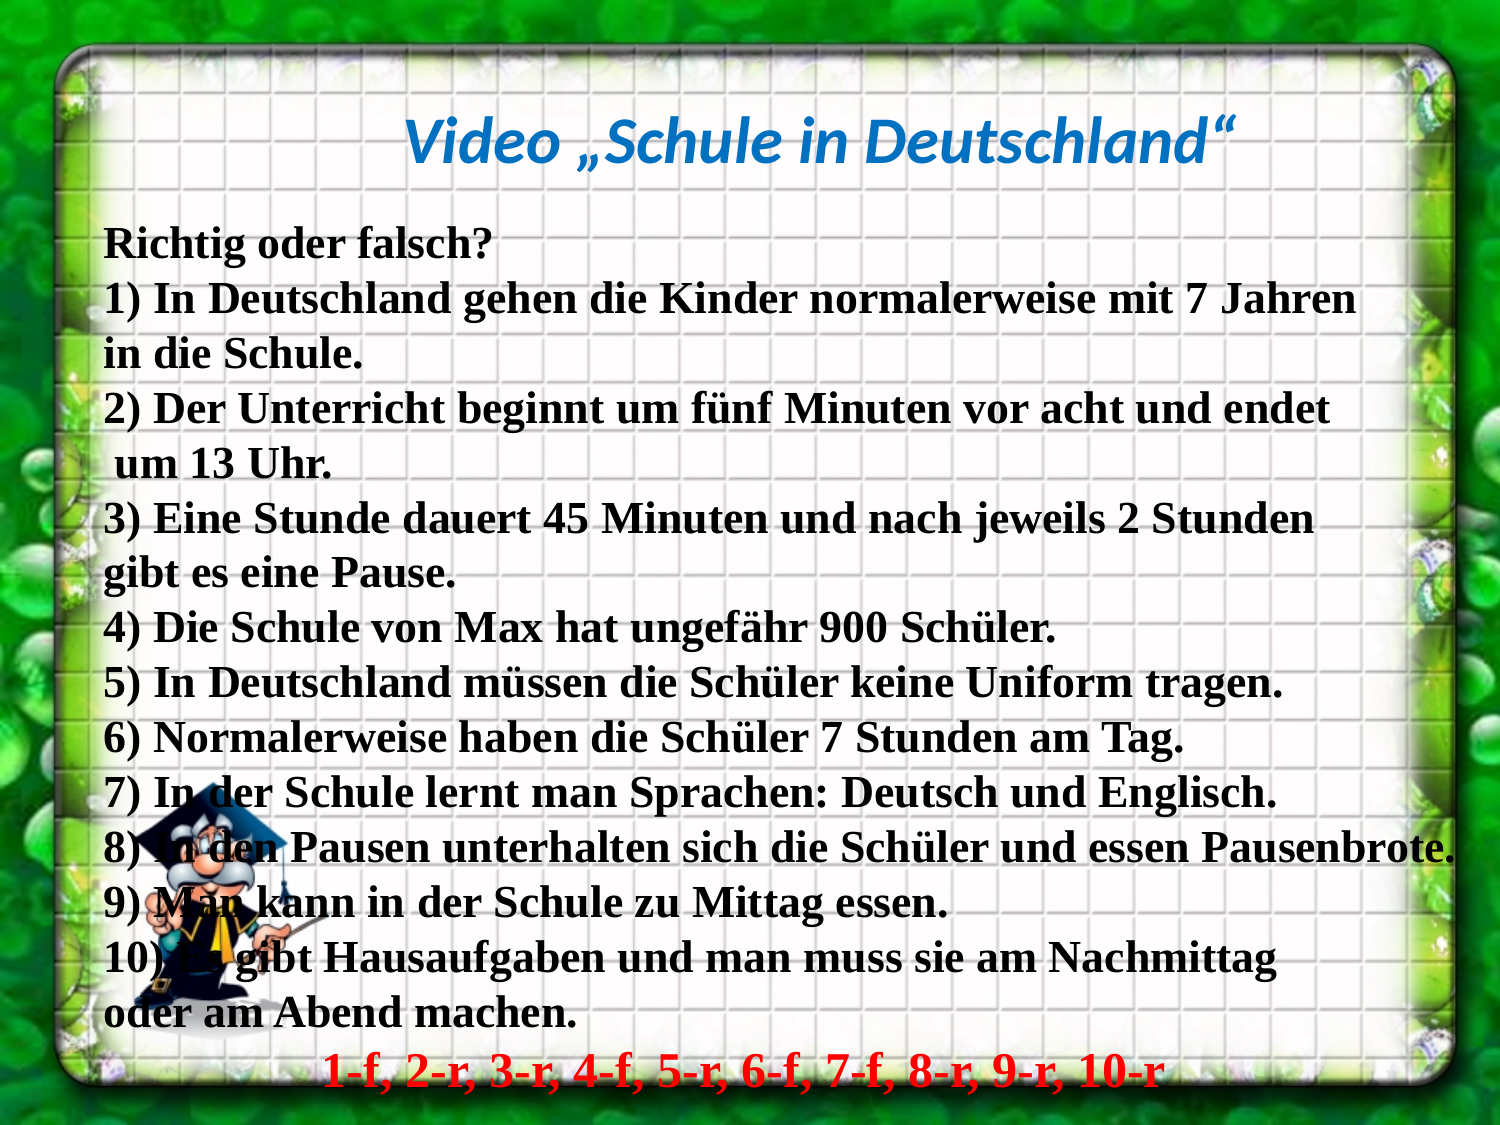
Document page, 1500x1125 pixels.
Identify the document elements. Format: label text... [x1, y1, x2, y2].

picture [0, 0, 1500, 1125]
text_box Video „Schule in Deutschland“ [387, 89, 1254, 185]
text_box Richtig oder falsch? 1) In Deutschland gehen die Kinder normalerweise mit 7 Jahren in die Schule. 2) Der Unterricht beginnt um fünf Minuten vor acht und endet um 13 Uhr. 3) Eine Stunde dauert 45 Minuten und nach jeweils 2 Stunden gibt es eine Pause. 4) Die Schule von Max hat ungefähr 900 Schüler. 5) In Deutschland müssen die Schüler keine Uniform tragen. 6) Normalerweise haben die Schüler 7 Stunden am Tag. 7) In der Schule lernt man Sprachen: Deutsch und Englisch. 8) In den Pausen unterhalten sich die Schüler und essen Pausenbrote. 9) Man kann in der Schule zu Mittag essen. 10) Es gibt Hausaufgaben und man muss sie am Nachmittag oder am Abend machen. 1-f, 2-r, 3-r, 4-f, 5-r, 6-f, 7-f, 8-r, 9-r, 10-r [88, 204, 1500, 1105]
